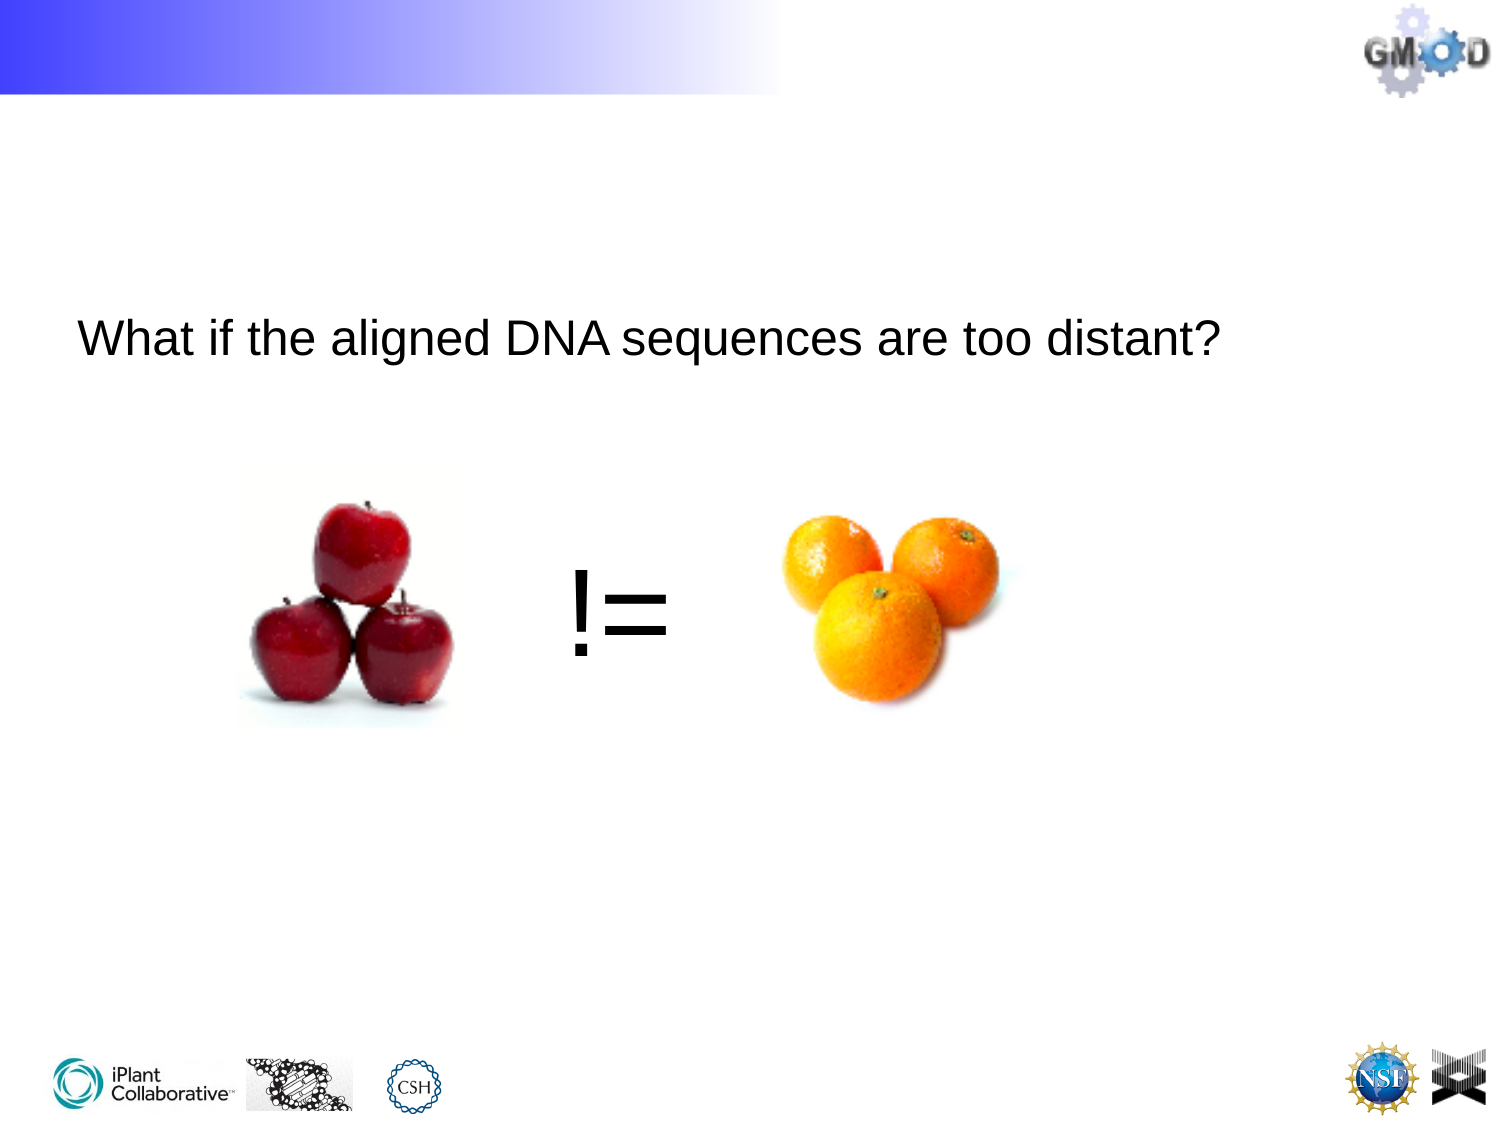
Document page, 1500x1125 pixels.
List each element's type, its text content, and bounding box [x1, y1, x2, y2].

picture [1344, 1040, 1420, 1116]
picture [39, 1053, 240, 1115]
text_box What if the aligned DNA sequences are too distant? [62, 238, 1454, 374]
picture [1431, 1049, 1487, 1105]
picture [246, 1056, 353, 1113]
text_box [0, 0, 1497, 98]
picture [382, 1054, 442, 1116]
picture [189, 444, 1031, 797]
